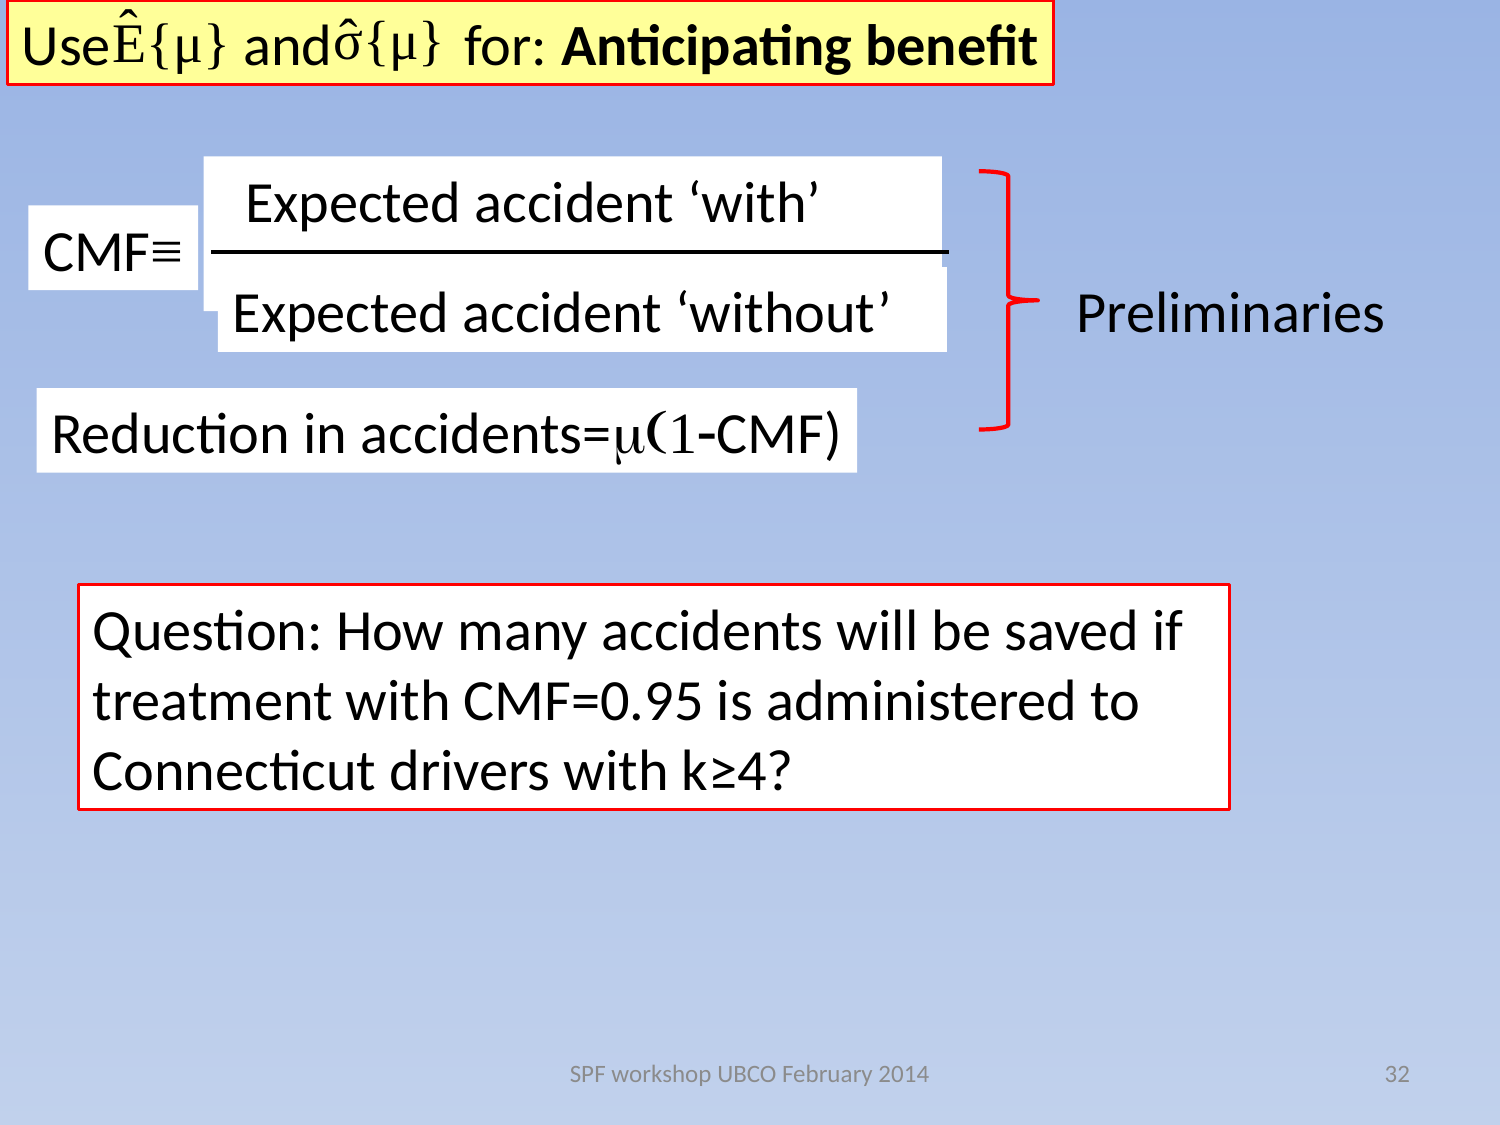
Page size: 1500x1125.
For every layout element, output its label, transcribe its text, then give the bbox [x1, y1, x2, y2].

text_box Use and for: Anticipating benefit [242, 0, 1054, 85]
text_box Use and for: Anticipating benefit [7, 0, 98, 85]
text_box Expected accident ‘without’ [217, 267, 947, 352]
text_box CMF≡ [28, 205, 199, 291]
text_box Reduction in accidents=m(1-CMF) [36, 388, 858, 473]
text_box Expected accident ‘with’ [203, 156, 942, 312]
slide_number 32 [1074, 1042, 1425, 1103]
text_box Question: How many accidents will be saved if treatment with CMF=0.95 is administered to Connecticut drivers with k≥4? [78, 584, 1230, 810]
text_box [978, 170, 1039, 431]
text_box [102, 0, 239, 86]
text_box Preliminaries [1062, 267, 1401, 352]
footer SPF workshop UBCO February 2014 [512, 1042, 988, 1103]
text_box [326, 8, 452, 84]
